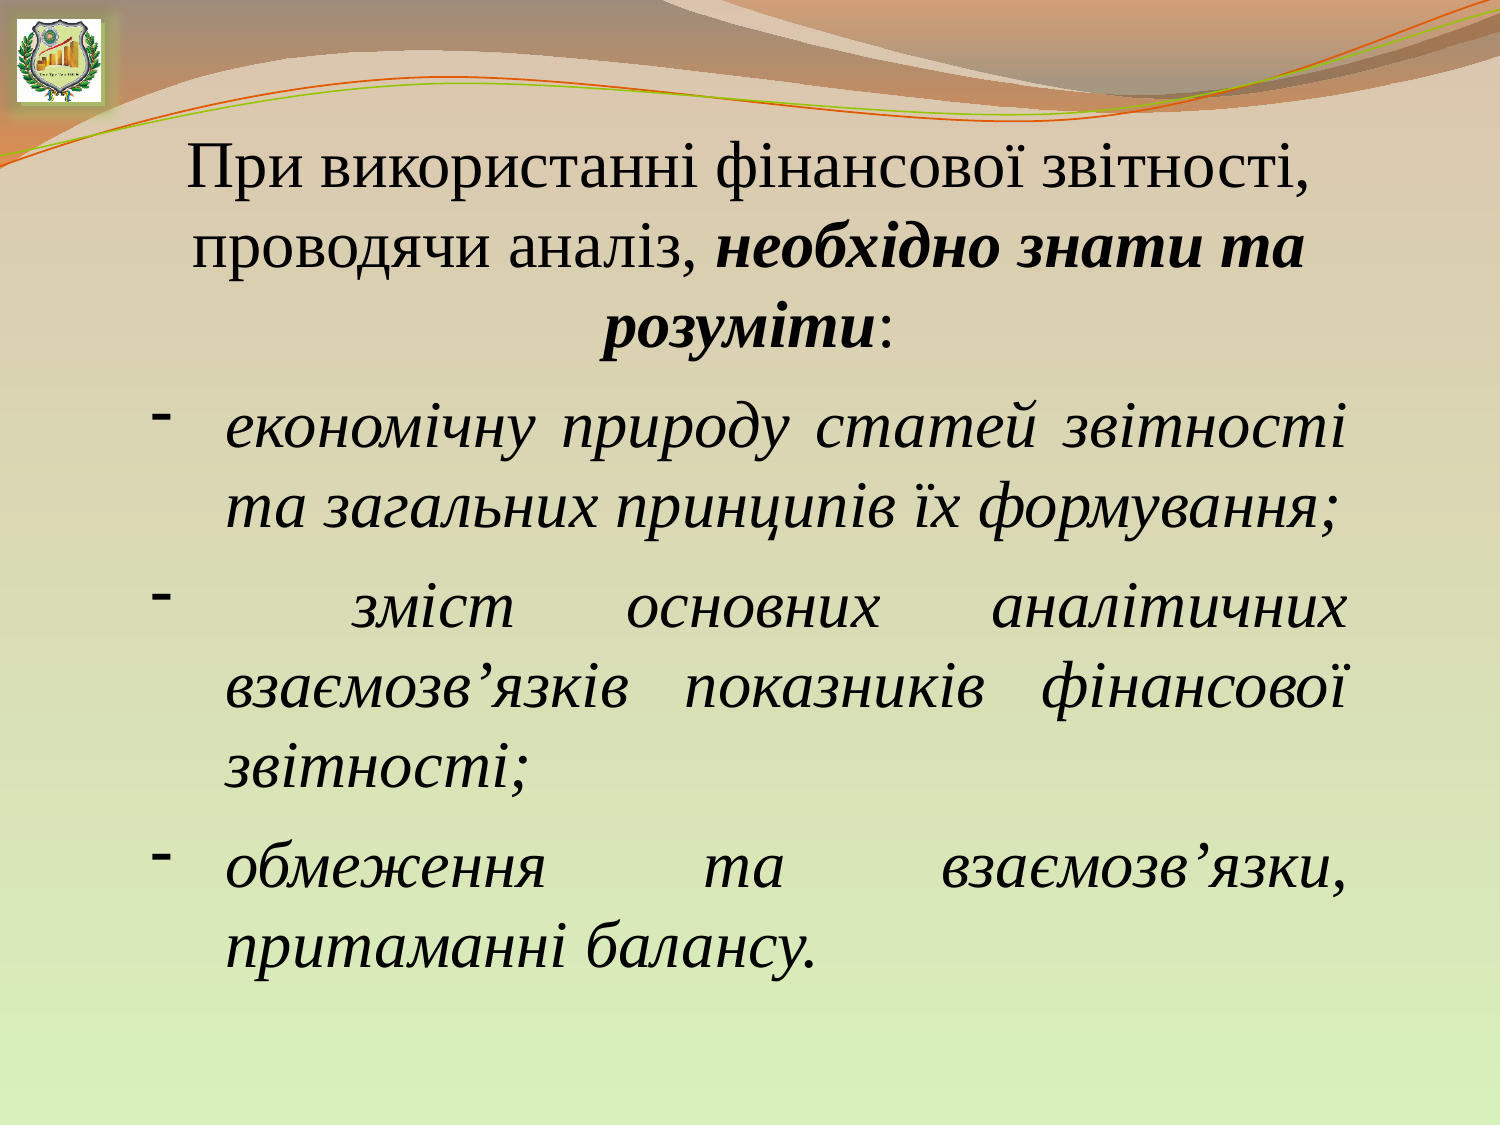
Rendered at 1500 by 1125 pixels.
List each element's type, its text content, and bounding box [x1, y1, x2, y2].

text_box При використанні фінансової звітності, проводячи аналіз, необхідно знати та розуміти: економічну природу статей звітності та загальних принципів їх формування; зміст основних аналітичних взаємозв’язків показників фінансової звітності; обмеження та взаємозв’язки, притаманні балансу. [135, 113, 1365, 988]
picture [17, 18, 101, 102]
